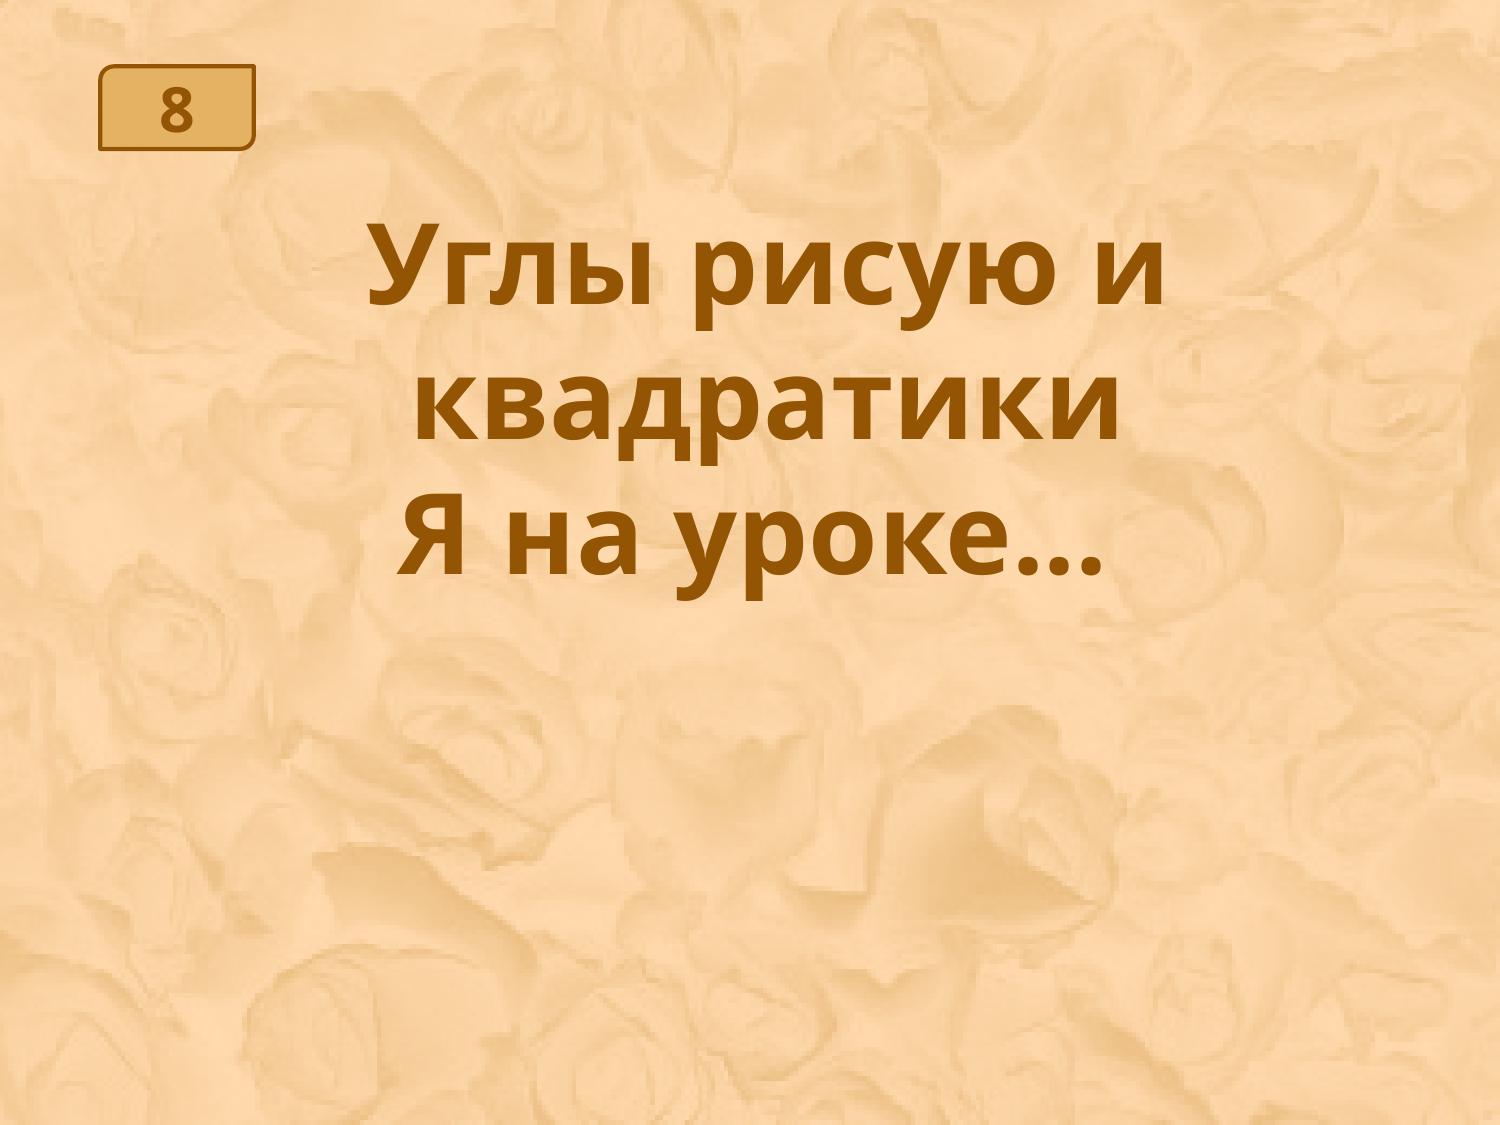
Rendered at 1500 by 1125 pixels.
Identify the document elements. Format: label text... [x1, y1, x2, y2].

text_box Углы рисую и квадратики Я на уроке... [88, 184, 1447, 605]
text_box 8 [98, 64, 256, 152]
